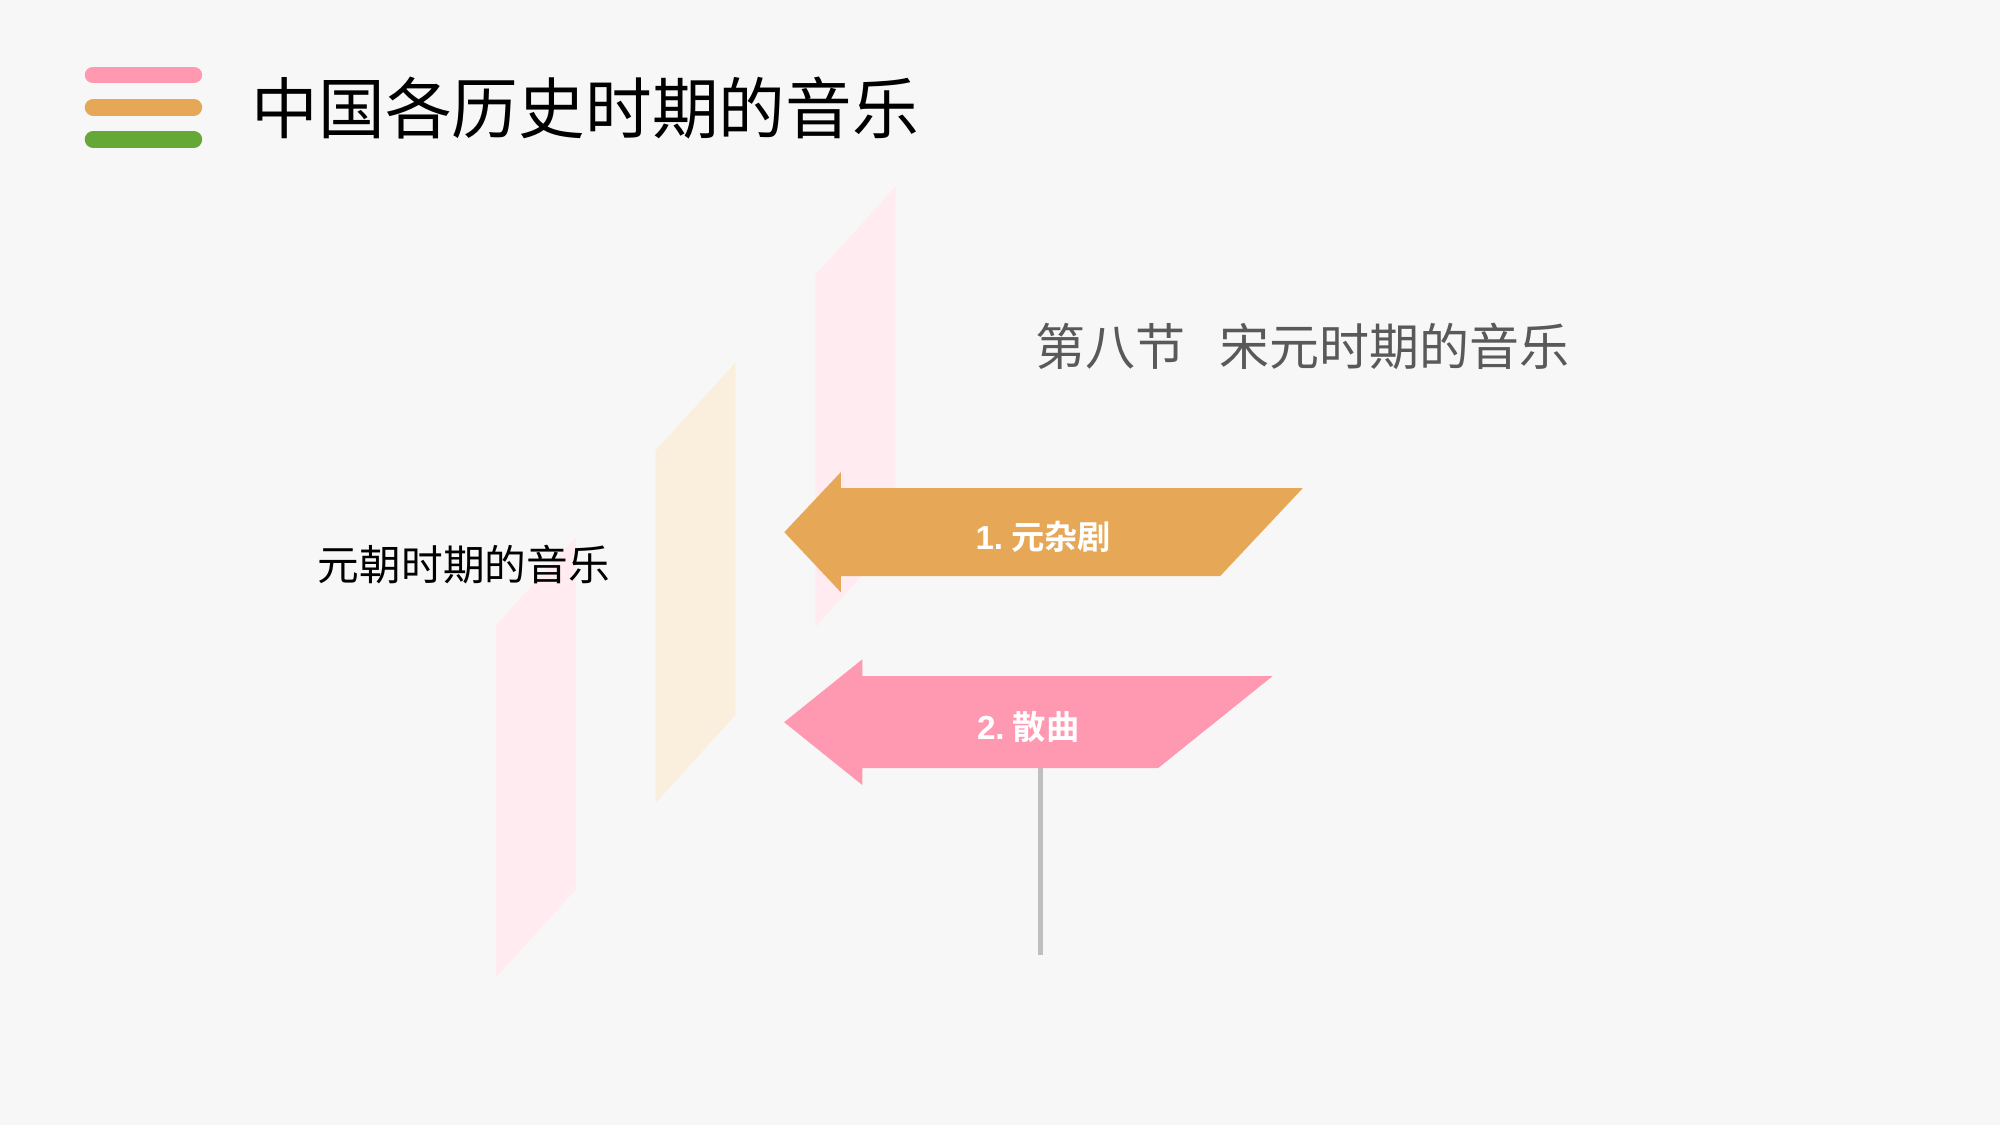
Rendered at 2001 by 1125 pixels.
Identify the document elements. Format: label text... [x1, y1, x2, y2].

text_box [143, 180, 1729, 978]
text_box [93, 74, 194, 140]
text_box 中国各历史时期的音乐 [236, 59, 966, 154]
